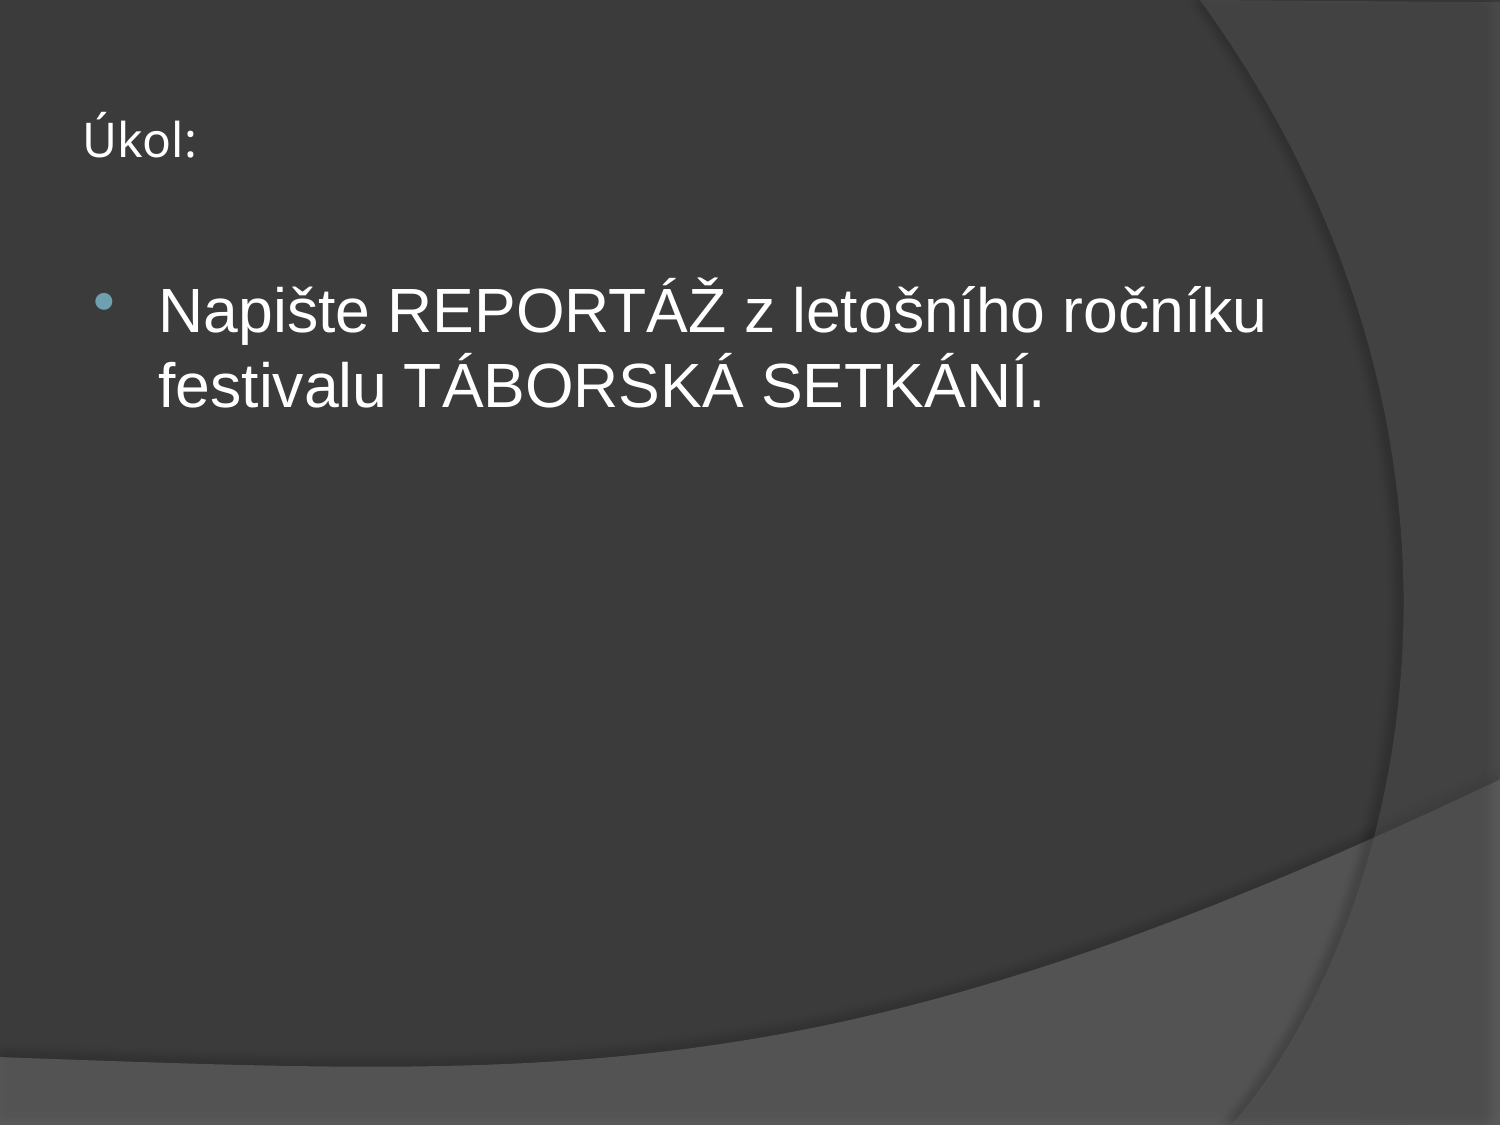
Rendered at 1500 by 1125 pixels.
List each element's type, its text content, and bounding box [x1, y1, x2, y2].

title Úkol: [75, 45, 1300, 233]
list Napište REPORTÁŽ z letošního ročníku festivalu TÁBORSKÁ SETKÁNÍ. [75, 262, 1300, 1005]
